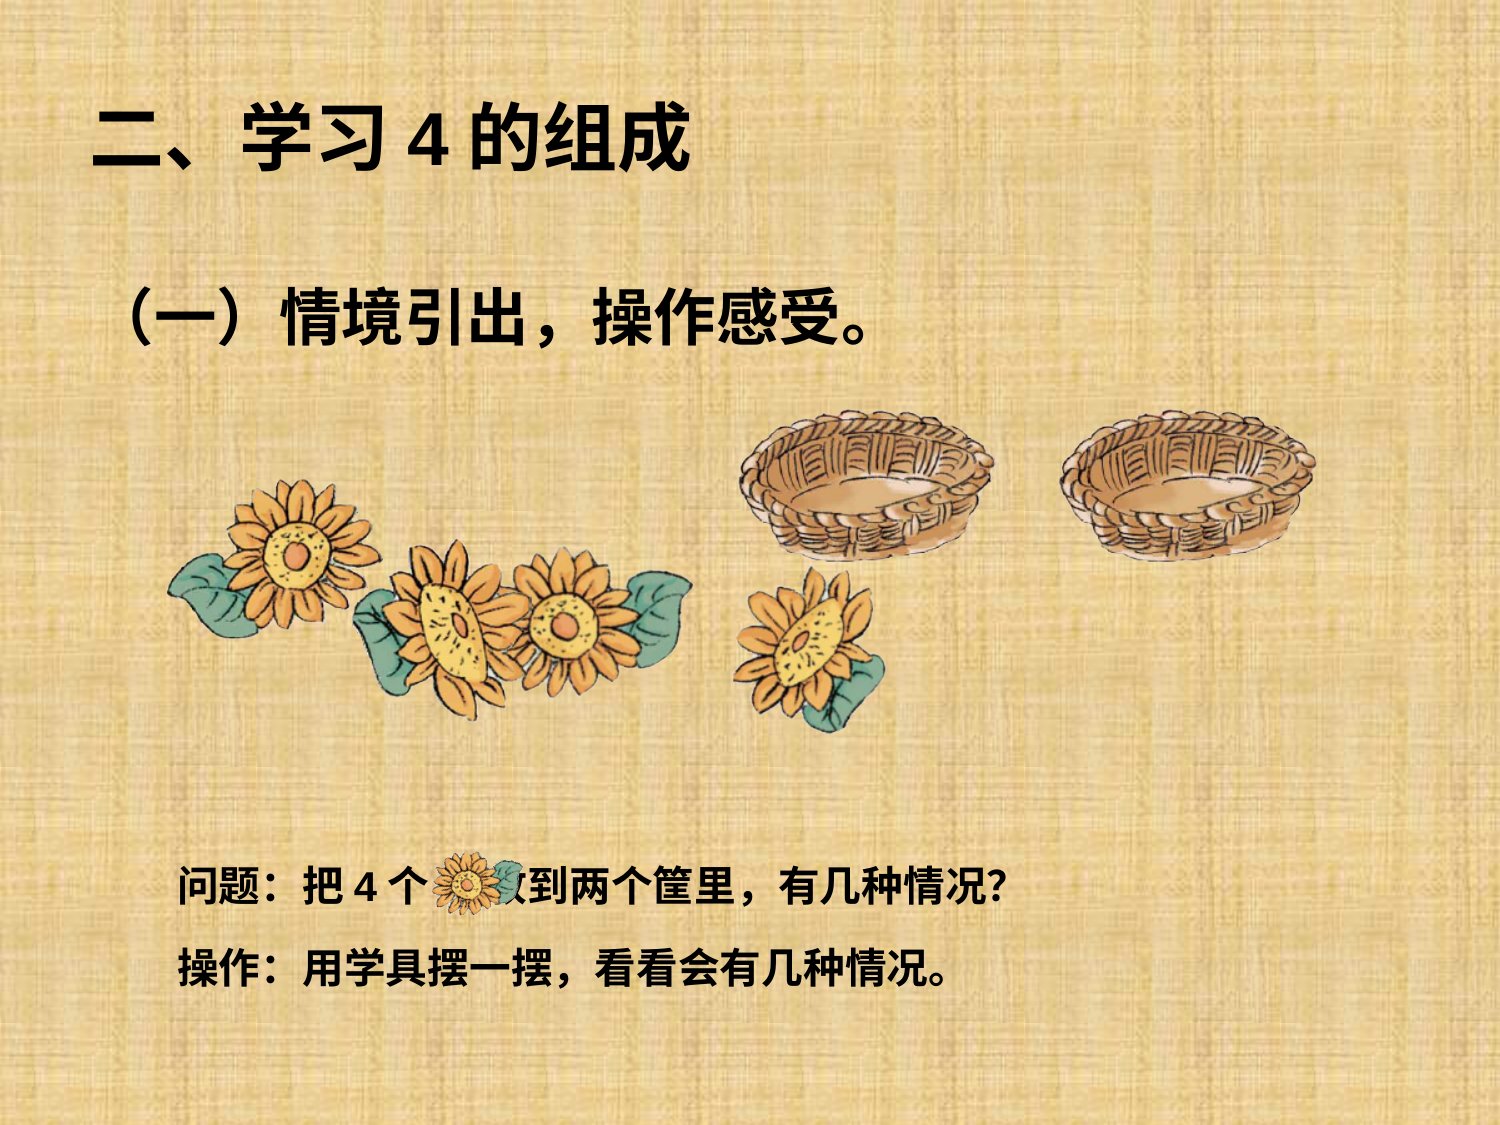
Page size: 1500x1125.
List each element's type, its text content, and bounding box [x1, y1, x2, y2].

text_box （一）情境引出，操作感受。 [76, 255, 1184, 374]
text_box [161, 841, 1358, 918]
text_box 二、学习4的组成 [74, 83, 1081, 200]
text_box 操作：用学具摆一摆，看看会有几种情况。 [162, 925, 1358, 1000]
picture [0, 0, 1500, 1125]
